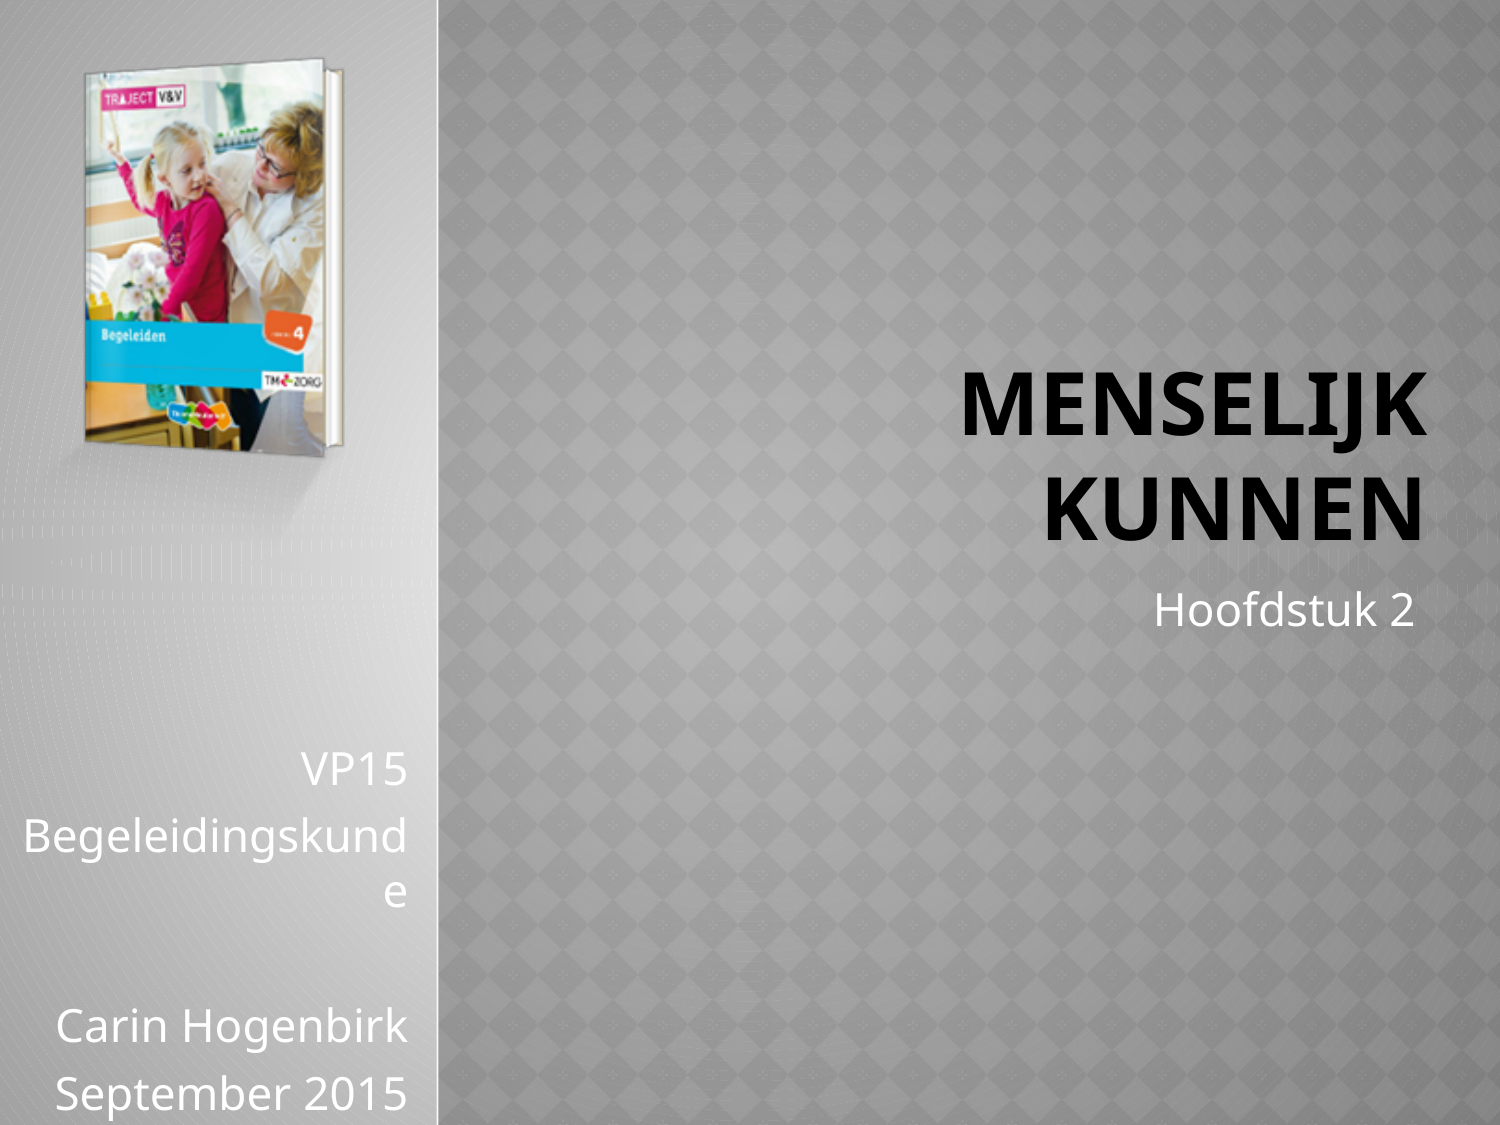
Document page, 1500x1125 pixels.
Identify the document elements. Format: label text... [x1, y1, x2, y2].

text_box VP15 Begeleidingskunde Carin Hogenbirk September 2015 [5, 739, 416, 1125]
subtitle Hoofdstuk 2 [584, 580, 1424, 762]
title Menselijk kunnen [597, 87, 1436, 558]
picture [0, 5, 444, 561]
